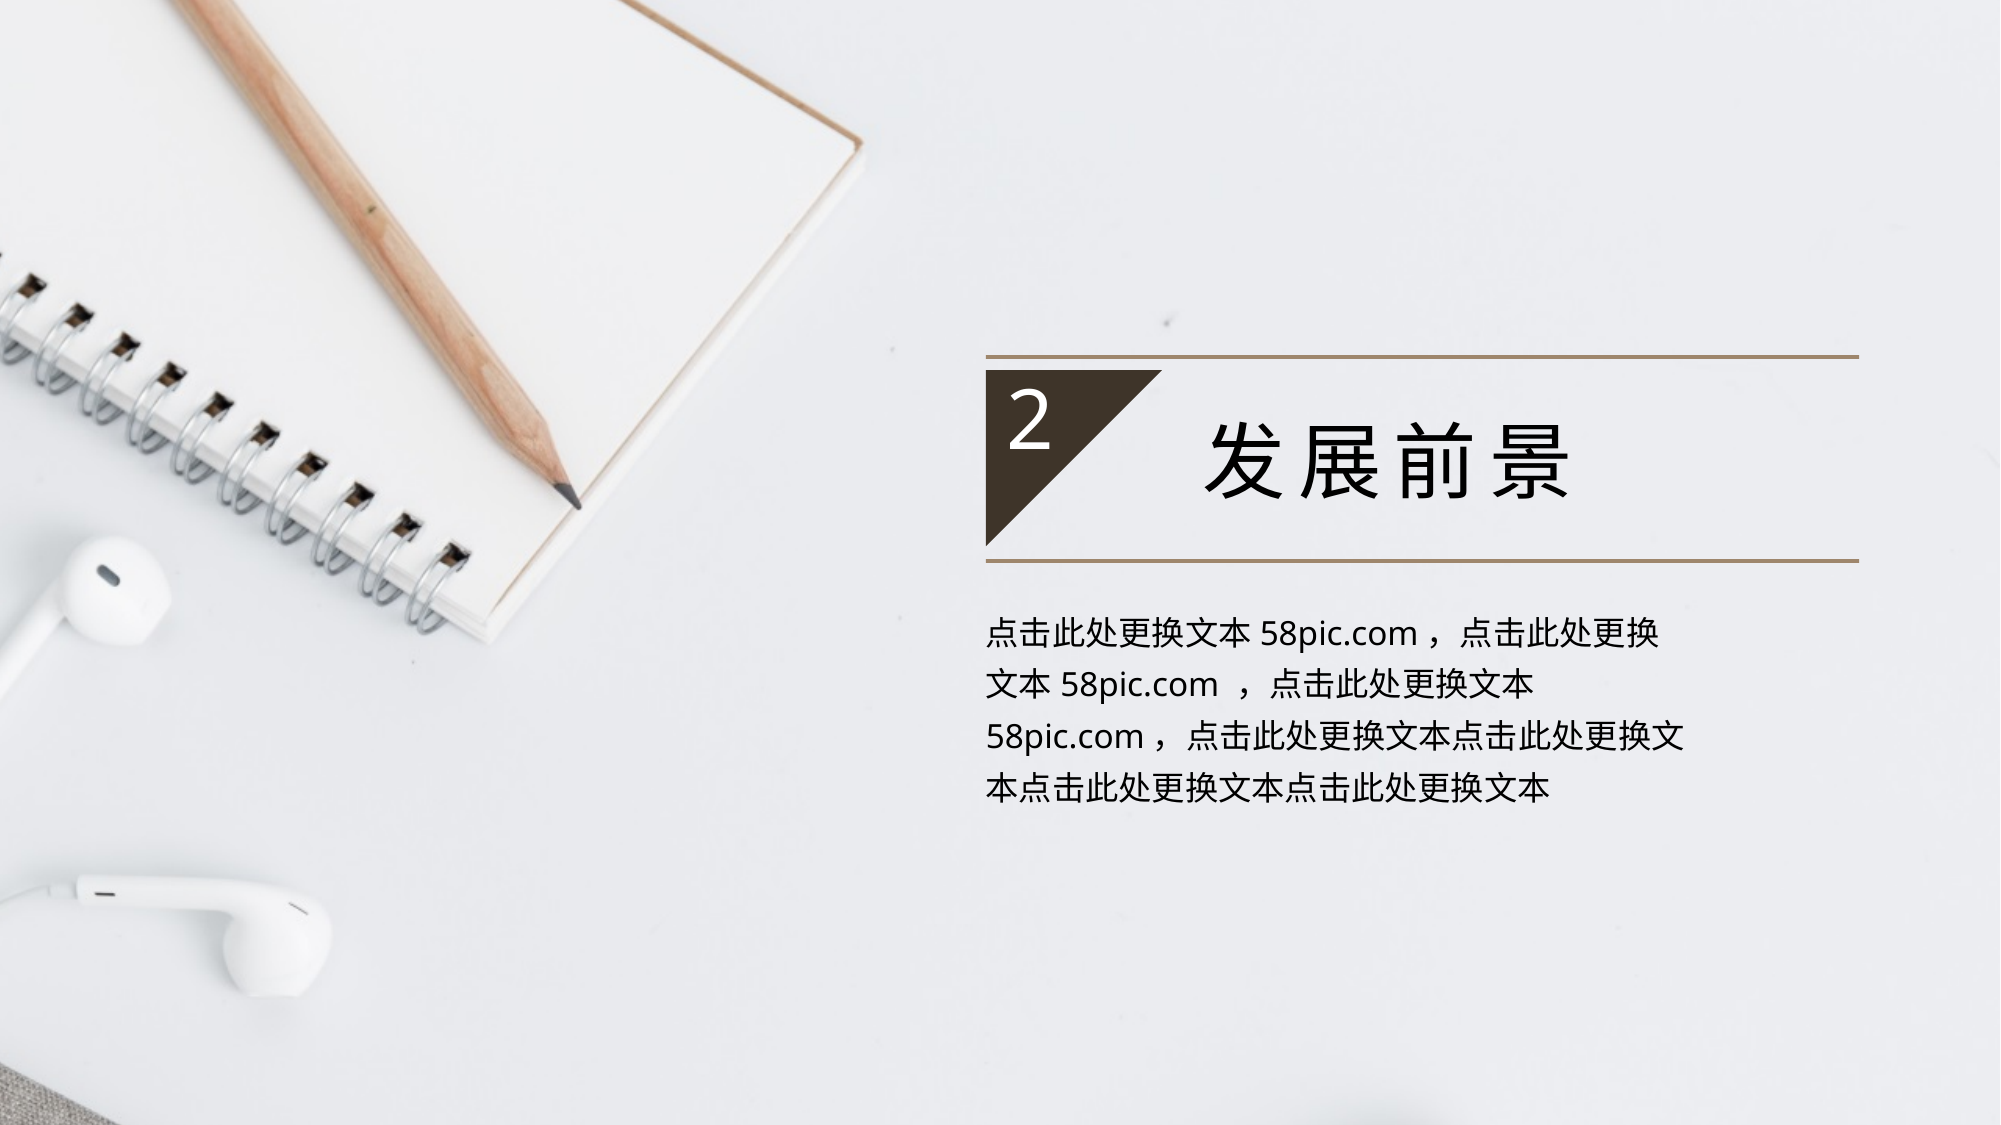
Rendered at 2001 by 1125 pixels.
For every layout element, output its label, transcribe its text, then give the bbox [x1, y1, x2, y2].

text_box 2 [985, 372, 1074, 461]
text_box 点击此处更换文本58pic.com，点击此处更换文本58pic.com ，点击此处更换文本58pic.com，点击此处更换文本点击此处更换文本点击此处更换文本点击此处更换文本 [985, 599, 1688, 886]
picture [0, 0, 2001, 1125]
text_box [984, 369, 1165, 549]
